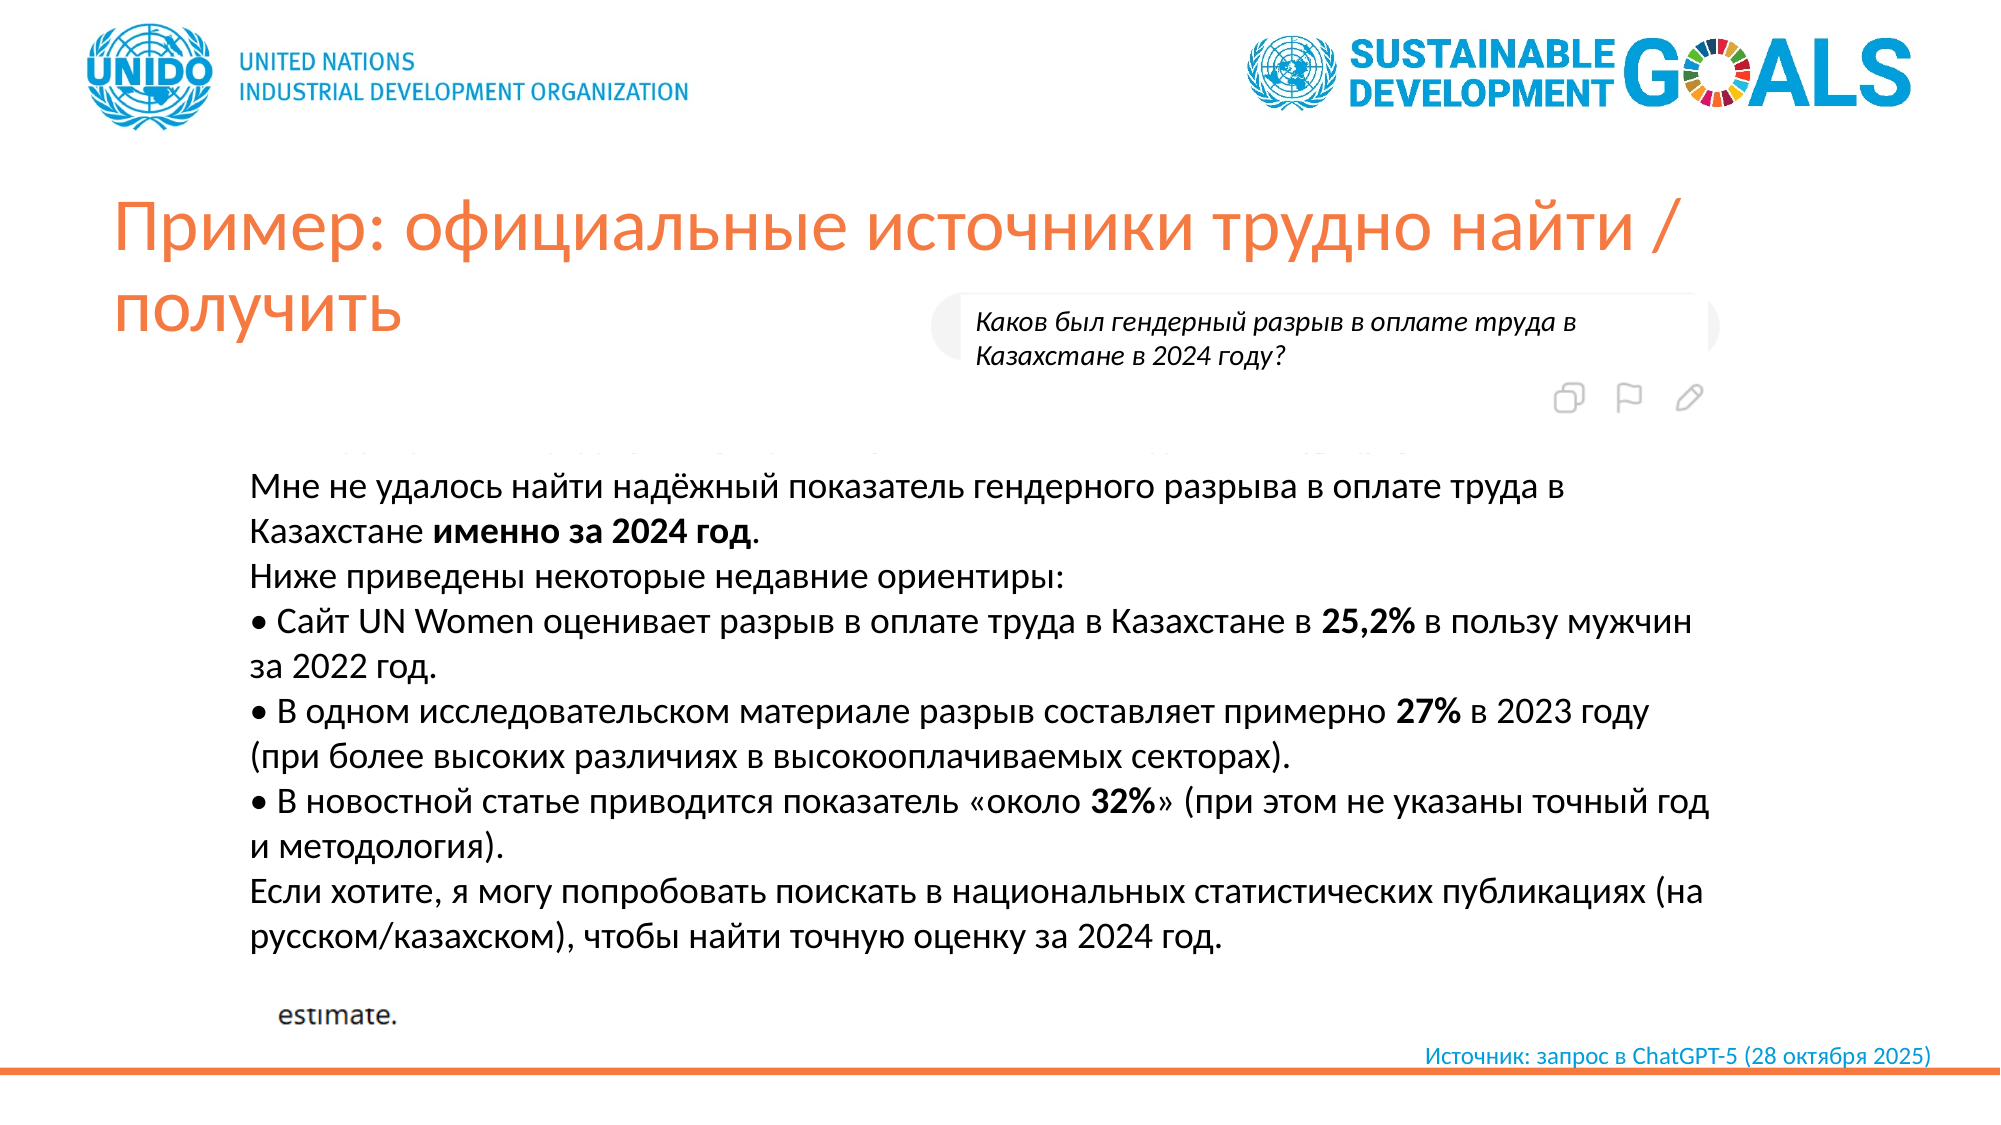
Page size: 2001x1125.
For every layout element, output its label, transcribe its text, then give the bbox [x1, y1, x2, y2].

text_box [0, 1067, 1212, 1076]
picture [234, 269, 1766, 1052]
title Пример: официальные источники трудно найти / получить [98, 178, 1974, 348]
list Источник: запрос в ChatGPT-5 (28 октября 2025) [1212, 1031, 1947, 1081]
text_box [1947, 1067, 2000, 1076]
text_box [72, 0, 1930, 149]
